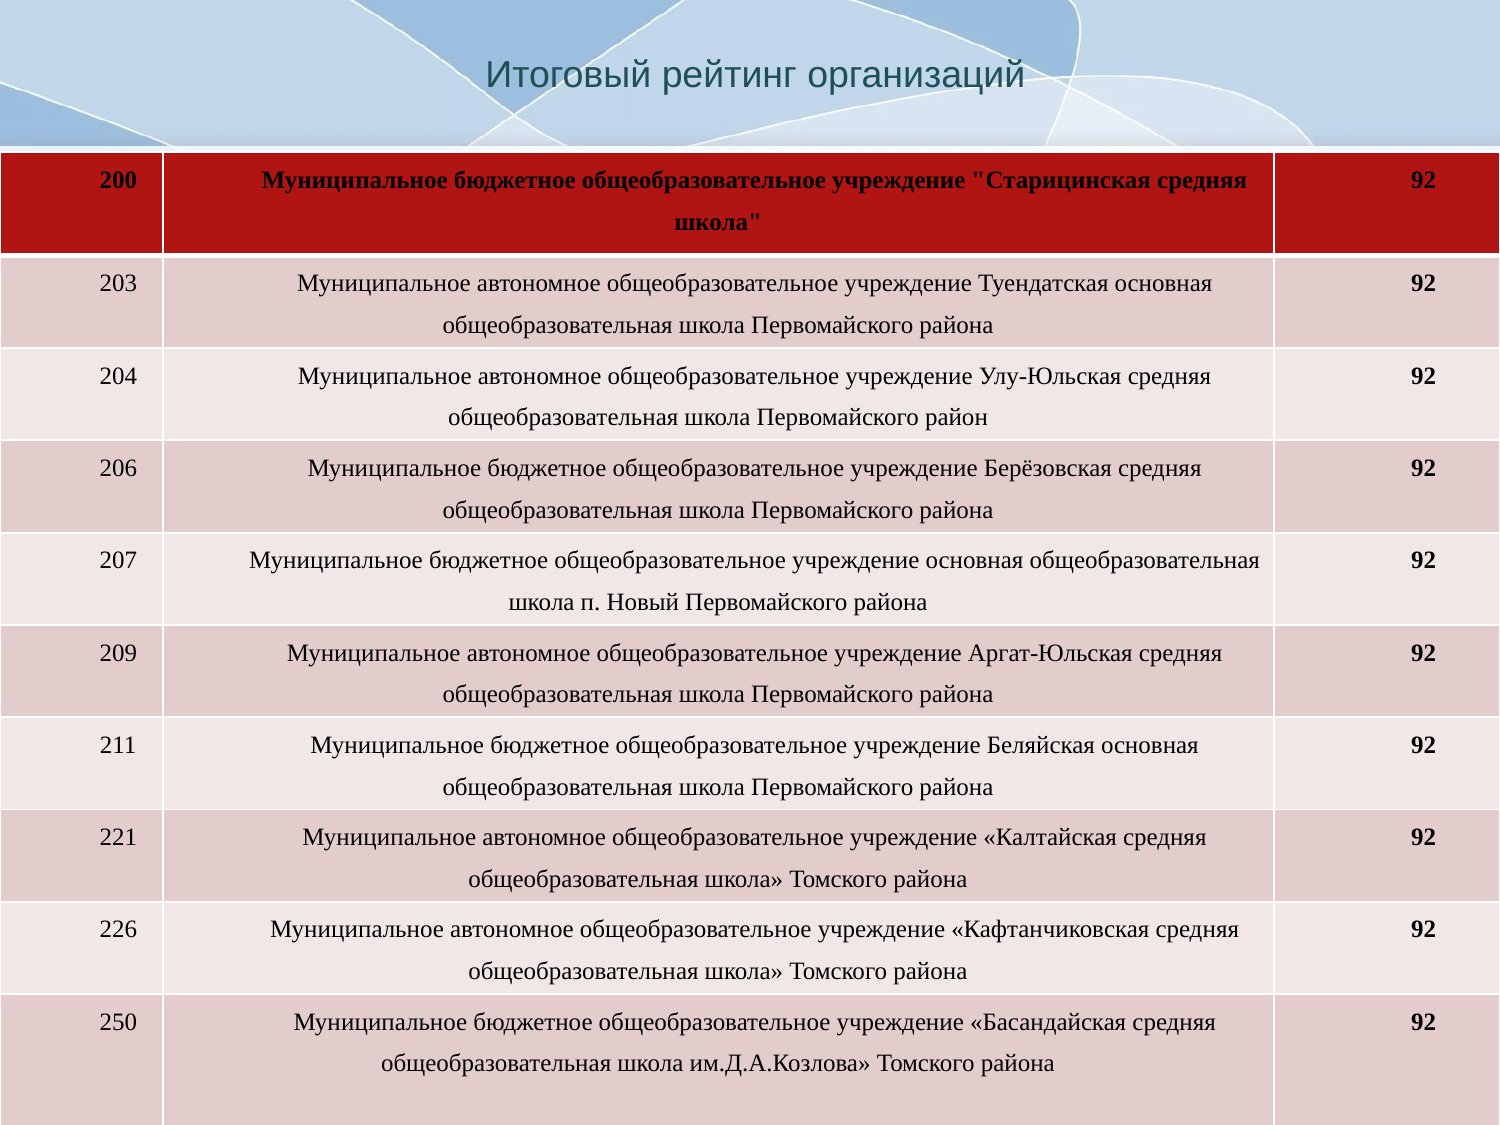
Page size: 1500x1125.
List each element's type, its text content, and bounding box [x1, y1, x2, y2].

table_cell 209 [1, 626, 162, 716]
table_cell 221 [1, 810, 162, 901]
table_cell Муниципальное бюджетное общеобразовательное учреждение «Басандайская средняя общеобразовательная школа им.Д.А.Козлова» Томского района [164, 995, 1273, 1125]
table_cell Муниципальное бюджетное общеобразовательное учреждение Беляйская основная общеобразовательная школа Первомайского района [164, 718, 1273, 809]
table_header 92 [1275, 153, 1499, 253]
table_cell 211 [1, 718, 162, 809]
table_header Муниципальное бюджетное общеобразовательное учреждение "Старицинская средняя школа" [164, 153, 1273, 253]
table_cell 206 [1, 441, 162, 532]
table_cell 250 [1, 995, 162, 1125]
table_cell 92 [1275, 626, 1499, 716]
table_cell Муниципальное автономное общеобразовательное учреждение Аргат-Юльская средняя общеобразовательная школа Первомайского района [164, 626, 1273, 716]
table_cell Муниципальное бюджетное общеобразовательное учреждение основная общеобразовательная школа п. Новый Первомайского района [164, 534, 1273, 624]
table_cell 94 [0, 0, 1500, 151]
table_cell 92 [1275, 258, 1499, 347]
table_cell Муниципальное автономное общеобразовательное учреждение Улу-Юльская средняя общеобразовательная школа Первомайского район [164, 349, 1273, 439]
table_cell 92 [1275, 810, 1499, 901]
table_header 200 [1, 153, 162, 253]
table_cell 92 [1275, 534, 1499, 624]
table_cell 92 [1275, 903, 1499, 993]
table_cell 92 [1275, 441, 1499, 532]
table_cell 92 [1275, 718, 1499, 809]
table_cell 203 [1, 258, 162, 347]
table_cell Муниципальное автономное общеобразовательное учреждение «Кафтанчиковская средняя общеобразовательная школа» Томского района [164, 903, 1273, 993]
table_cell Муниципальное автономное общеобразовательное учреждение Туендатская основная общеобразовательная школа Первомайского района [164, 258, 1273, 347]
table_cell 207 [1, 534, 162, 624]
table_cell 92 [1275, 995, 1499, 1125]
table_cell 92 [1275, 349, 1499, 439]
table_cell 204 [1, 349, 162, 439]
table_cell 226 [1, 903, 162, 993]
table_cell Муниципальное автономное общеобразовательное учреждение «Калтайская средняя общеобразовательная школа» Томского района [164, 810, 1273, 901]
title Итоговый рейтинг организаций [75, 45, 1425, 151]
table_cell Муниципальное бюджетное общеобразовательное учреждение Берёзовская средняя общеобразовательная школа Первомайского района [164, 441, 1273, 532]
